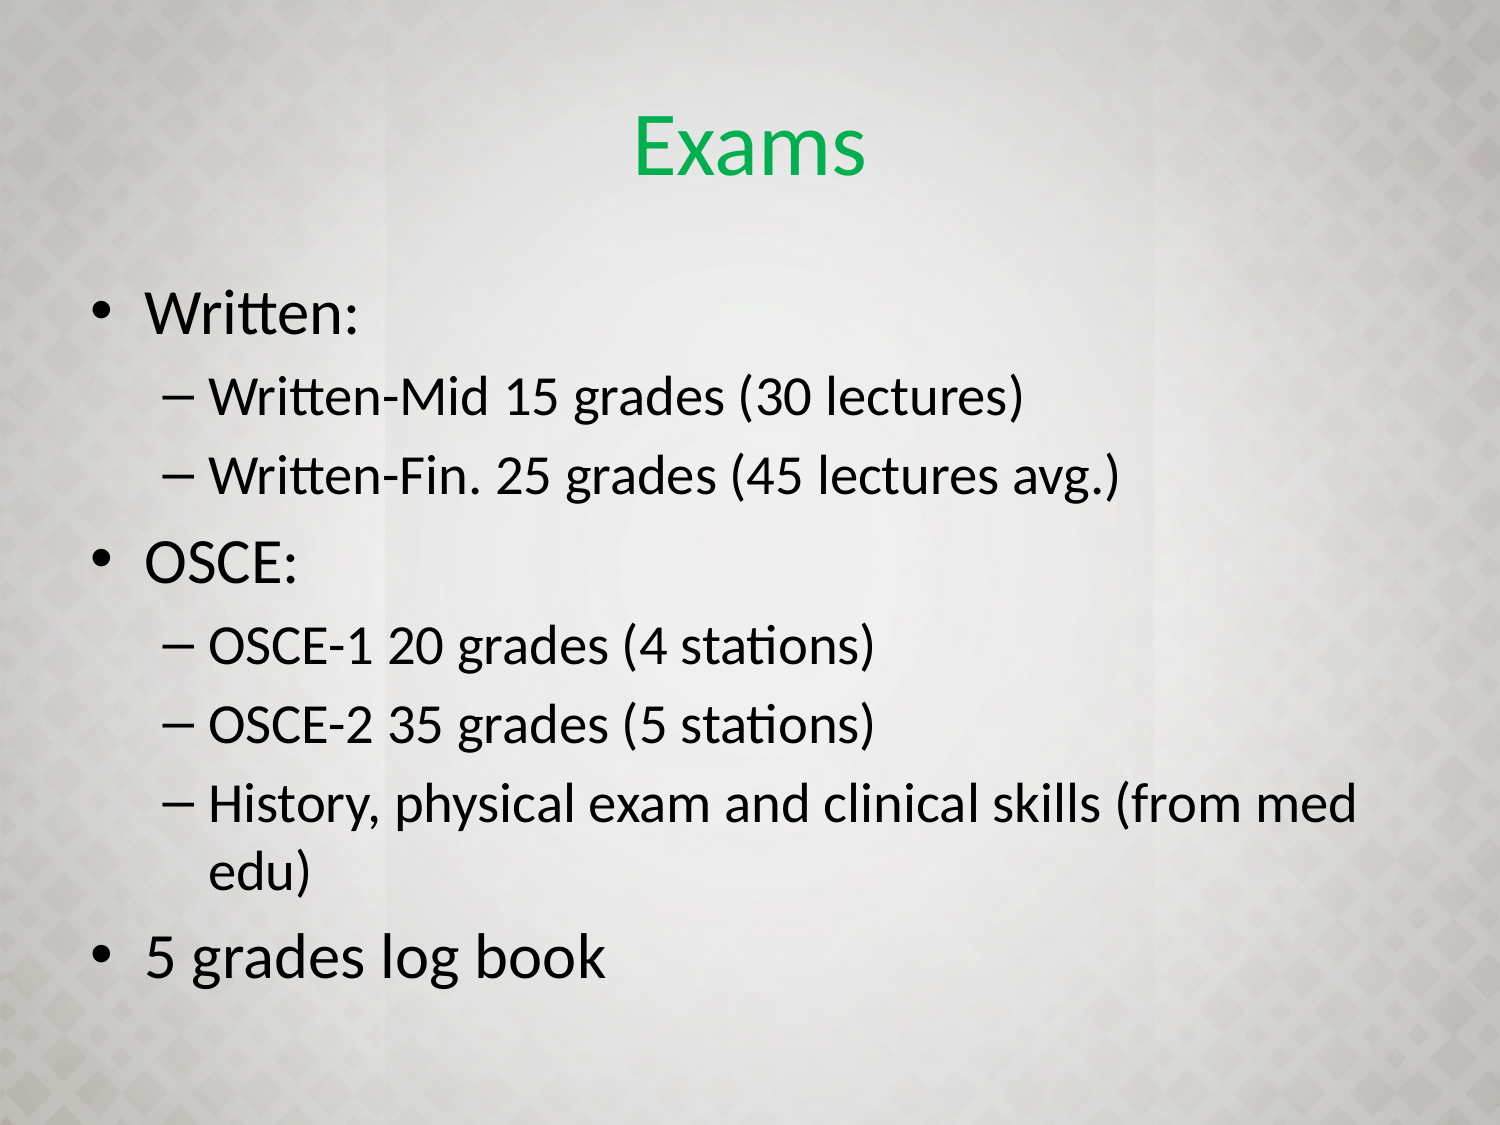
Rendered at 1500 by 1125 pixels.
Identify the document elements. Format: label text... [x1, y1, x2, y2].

list Written: Written-Mid 15 grades (30 lectures) Written-Fin. 25 grades (45 lectures avg.) OSCE: OSCE-1 20 grades (4 stations) OSCE-2 35 grades (5 stations) History, physical exam and clinical skills (from med edu) 5 grades log book [75, 262, 1425, 1005]
title Exams [75, 45, 1425, 233]
picture [0, 0, 1500, 1125]
